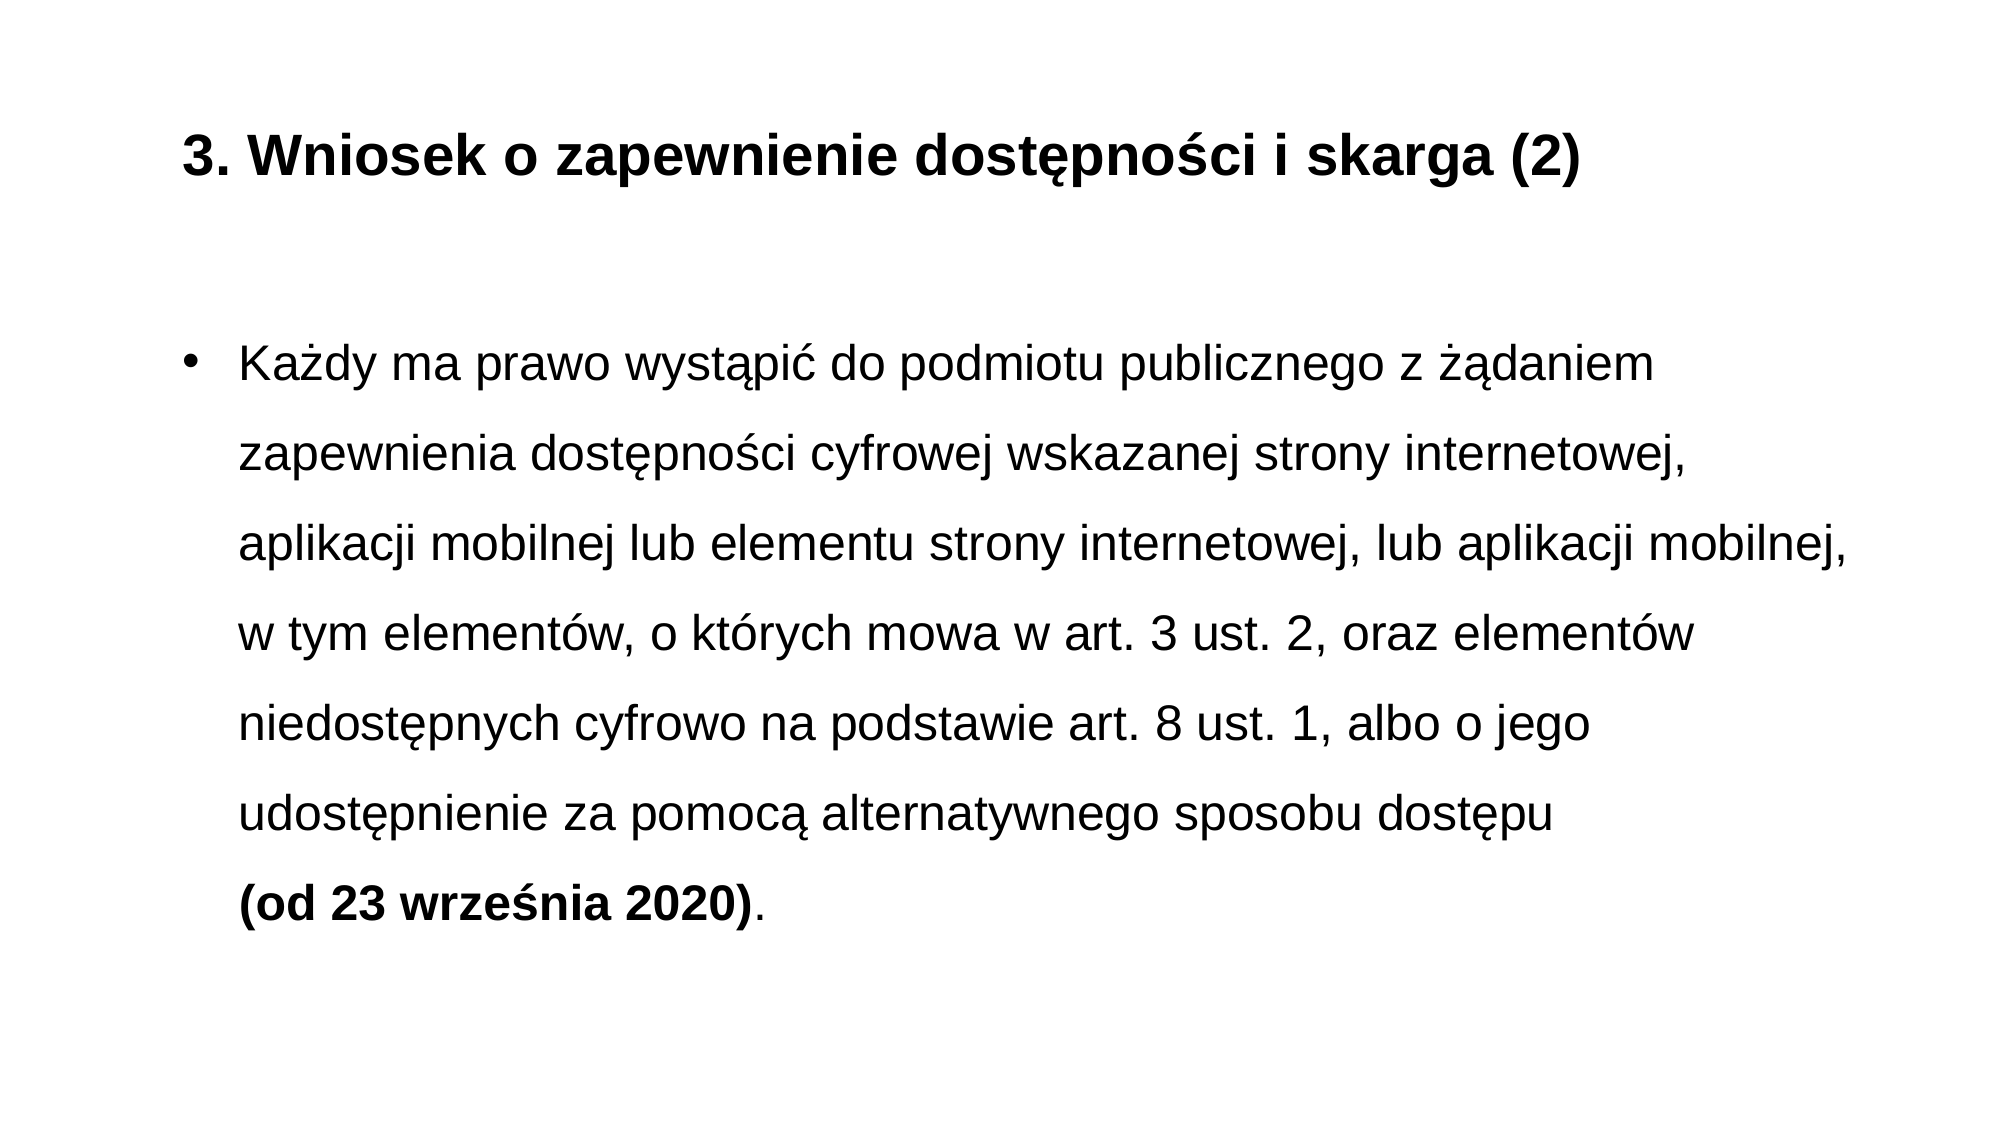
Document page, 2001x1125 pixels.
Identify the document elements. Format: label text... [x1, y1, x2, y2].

title 3. Wniosek o zapewnienie dostępności i skarga (2) [167, 0, 1668, 197]
subtitle Każdy ma prawo wystąpić do podmiotu publicznego z żądaniem zapewnienia dostępności cyfrowej wskazanej strony internetowej, aplikacji mobilnej lub elementu strony internetowej, lub aplikacji mobilnej, w tym elementów, o których mowa w art. 3 ust. 2, oraz elementów niedostępnych cyfrowo na podstawie art. 8 ust. 1, albo o jego udostępnienie za pomocą alternatywnego sposobu dostępu (od 23 września 2020). [167, 292, 1883, 948]
